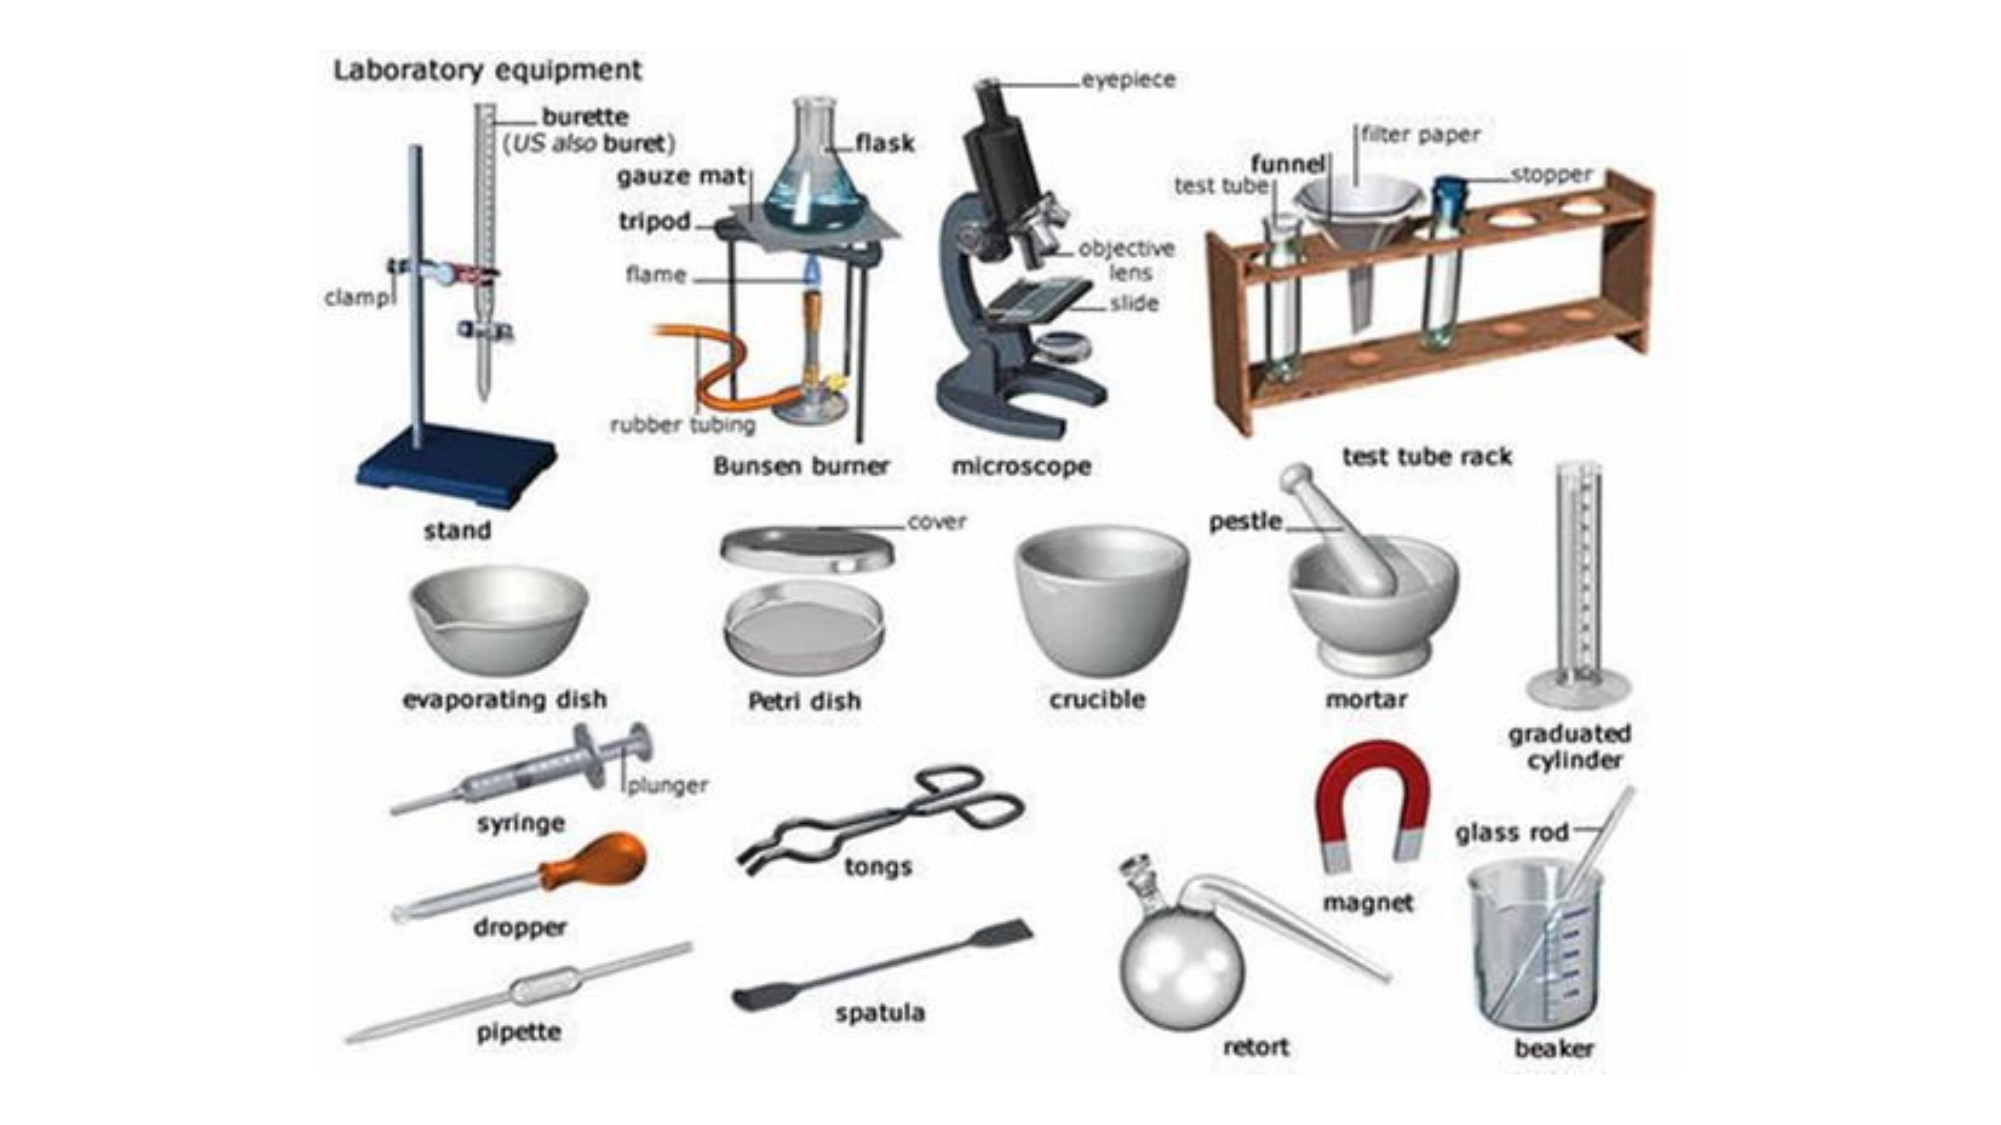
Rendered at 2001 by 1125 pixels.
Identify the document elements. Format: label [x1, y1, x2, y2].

list [317, 50, 1683, 1075]
